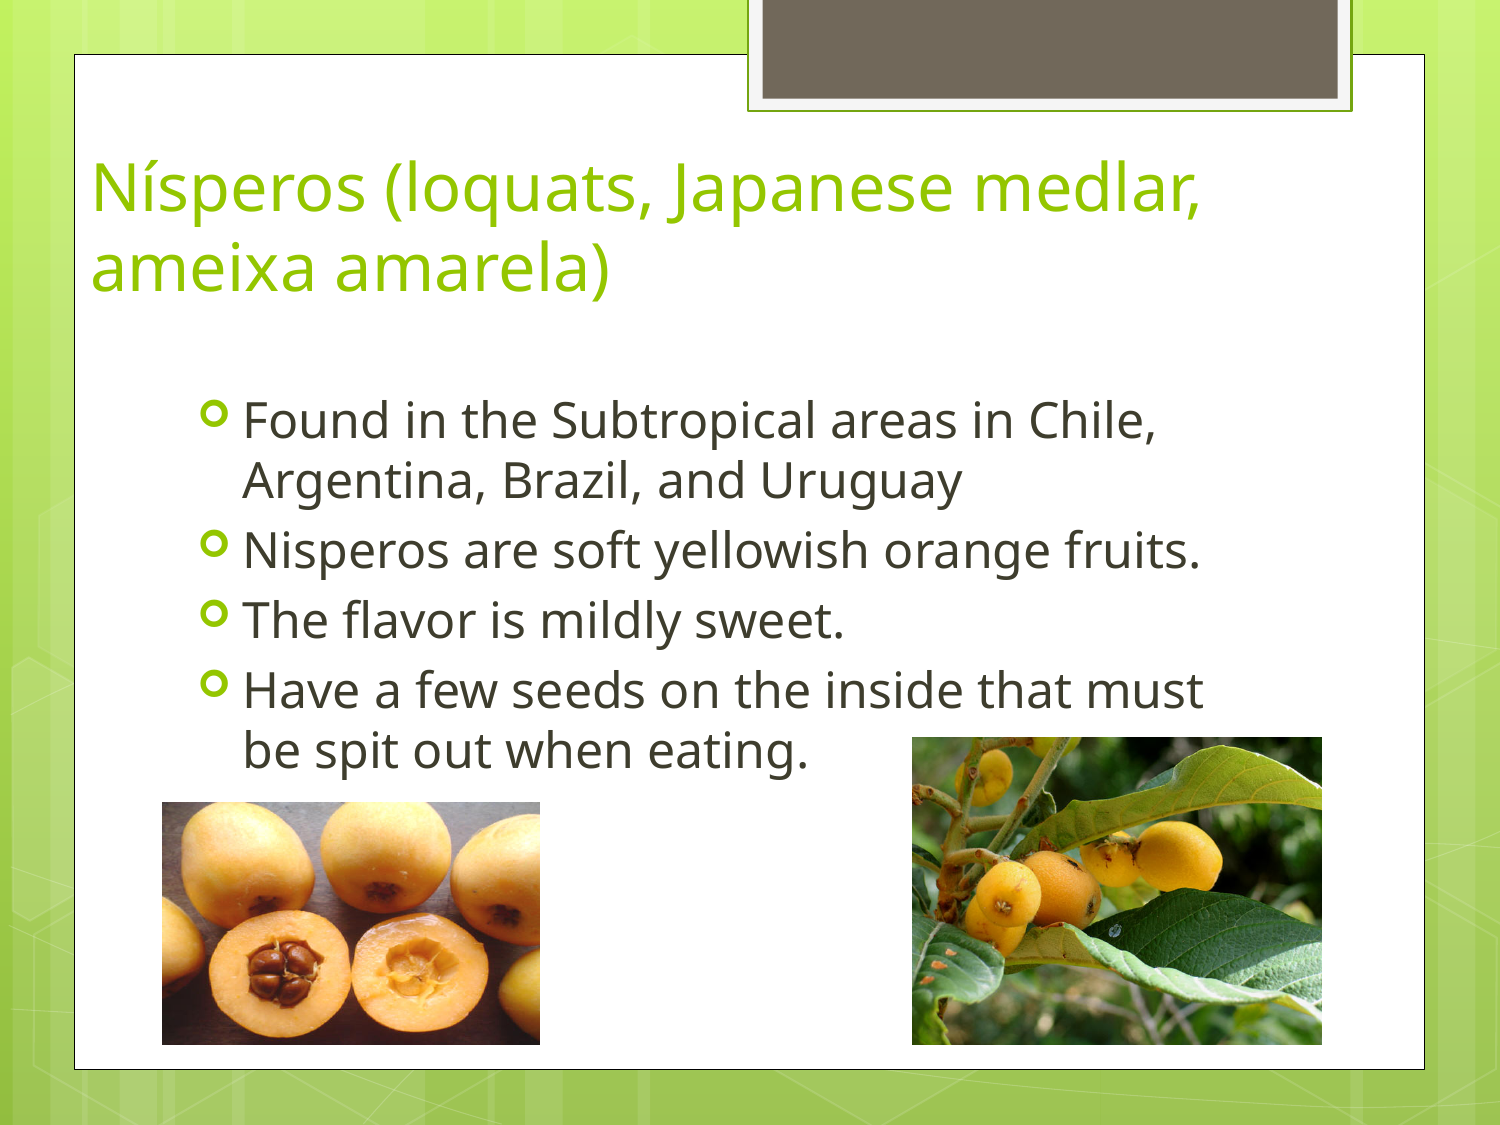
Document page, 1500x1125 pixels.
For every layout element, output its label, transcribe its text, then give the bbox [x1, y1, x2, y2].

list Found in the Subtropical areas in Chile, Argentina, Brazil, and Uruguay Nisperos are soft yellowish orange fruits. The flavor is mildly sweet. Have a few seeds on the inside that must be spit out when eating. [171, 381, 1283, 957]
picture [162, 802, 540, 1045]
title Nísperos (loquats, Japanese medlar, ameixa amarela) [75, 50, 1425, 313]
picture [912, 737, 1323, 1045]
